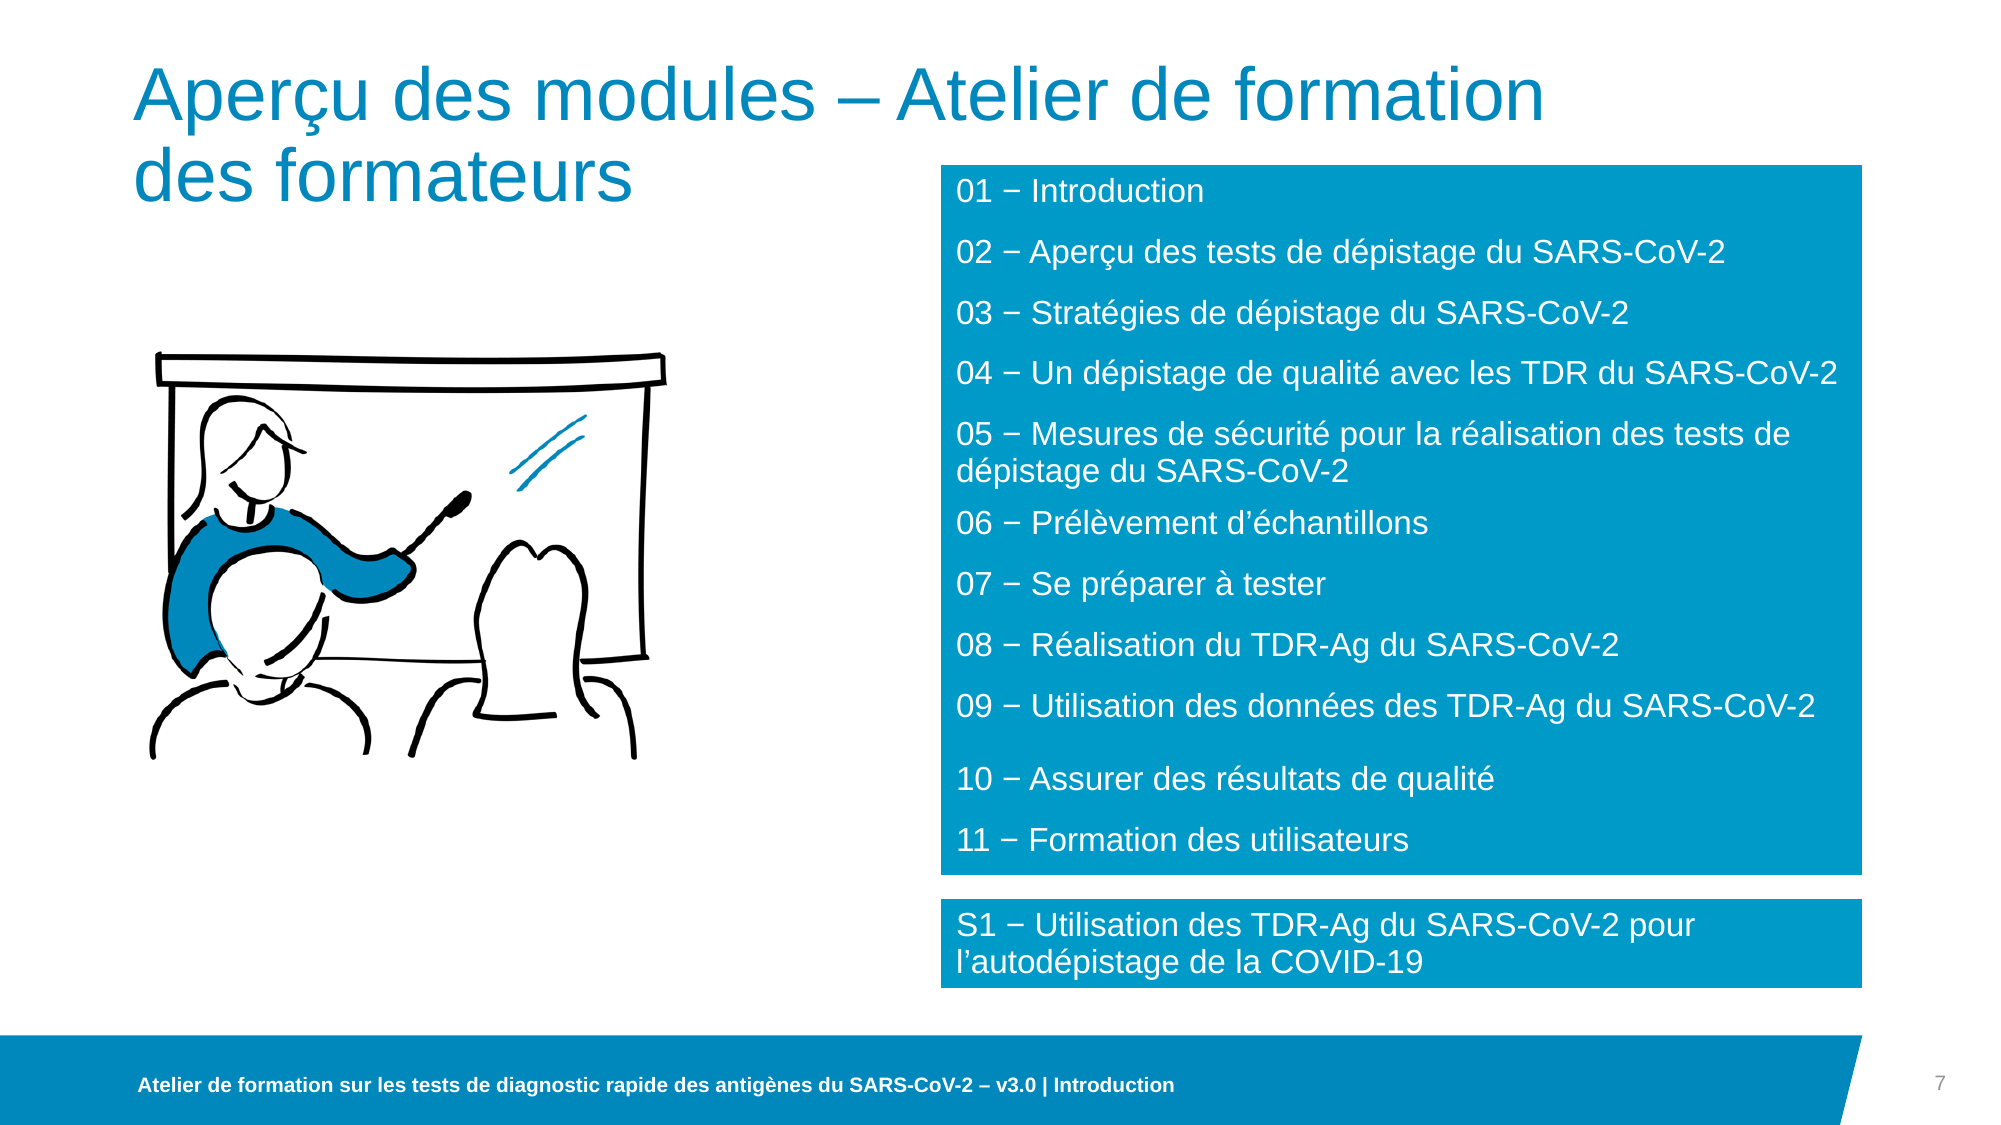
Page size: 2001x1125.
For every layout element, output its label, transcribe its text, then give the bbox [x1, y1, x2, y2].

table_cell 02 − Aperçu des tests de dépistage du SARS-CoV-2 [941, 226, 1862, 287]
table_cell 10 − Assurer des résultats de qualité [941, 753, 1862, 814]
table_cell 11 − Formation des utilisateurs [941, 814, 1862, 875]
table_header 01 − Introduction [941, 165, 1862, 226]
table_cell 09 − Utilisation des données des TDR-Ag du SARS-CoV-2 [941, 680, 1862, 753]
slide_number 7 [1862, 1035, 1947, 1125]
picture [115, 307, 726, 783]
table_cell 03 − Stratégies de dépistage du SARS-CoV-2 [941, 287, 1862, 348]
table_cell 08 − Réalisation du TDR-Ag du SARS-CoV-2 [941, 619, 1862, 680]
table_cell 06 − Prélèvement d’échantillons [941, 498, 1862, 558]
table_cell 05 − Mesures de sécurité pour la réalisation des tests de dépistage du SARS-CoV-2 [941, 408, 1862, 498]
table_cell 04 − Un dépistage de qualité avec les TDR du SARS-CoV-2 [941, 348, 1862, 408]
table_cell 07 − Se préparer à tester [941, 558, 1862, 619]
footer Atelier de formation sur les tests de diagnostic rapide des antigènes du SARS-CoV-2 – v3.0 | Introduction [137, 1042, 1338, 1125]
table_header S1 − Utilisation des TDR-Ag du SARS-CoV-2 pour l’autodépistage de la COVID-19 [941, 899, 1862, 988]
title Aperçu des modules – Atelier de formation des formateurs [134, 63, 1596, 218]
